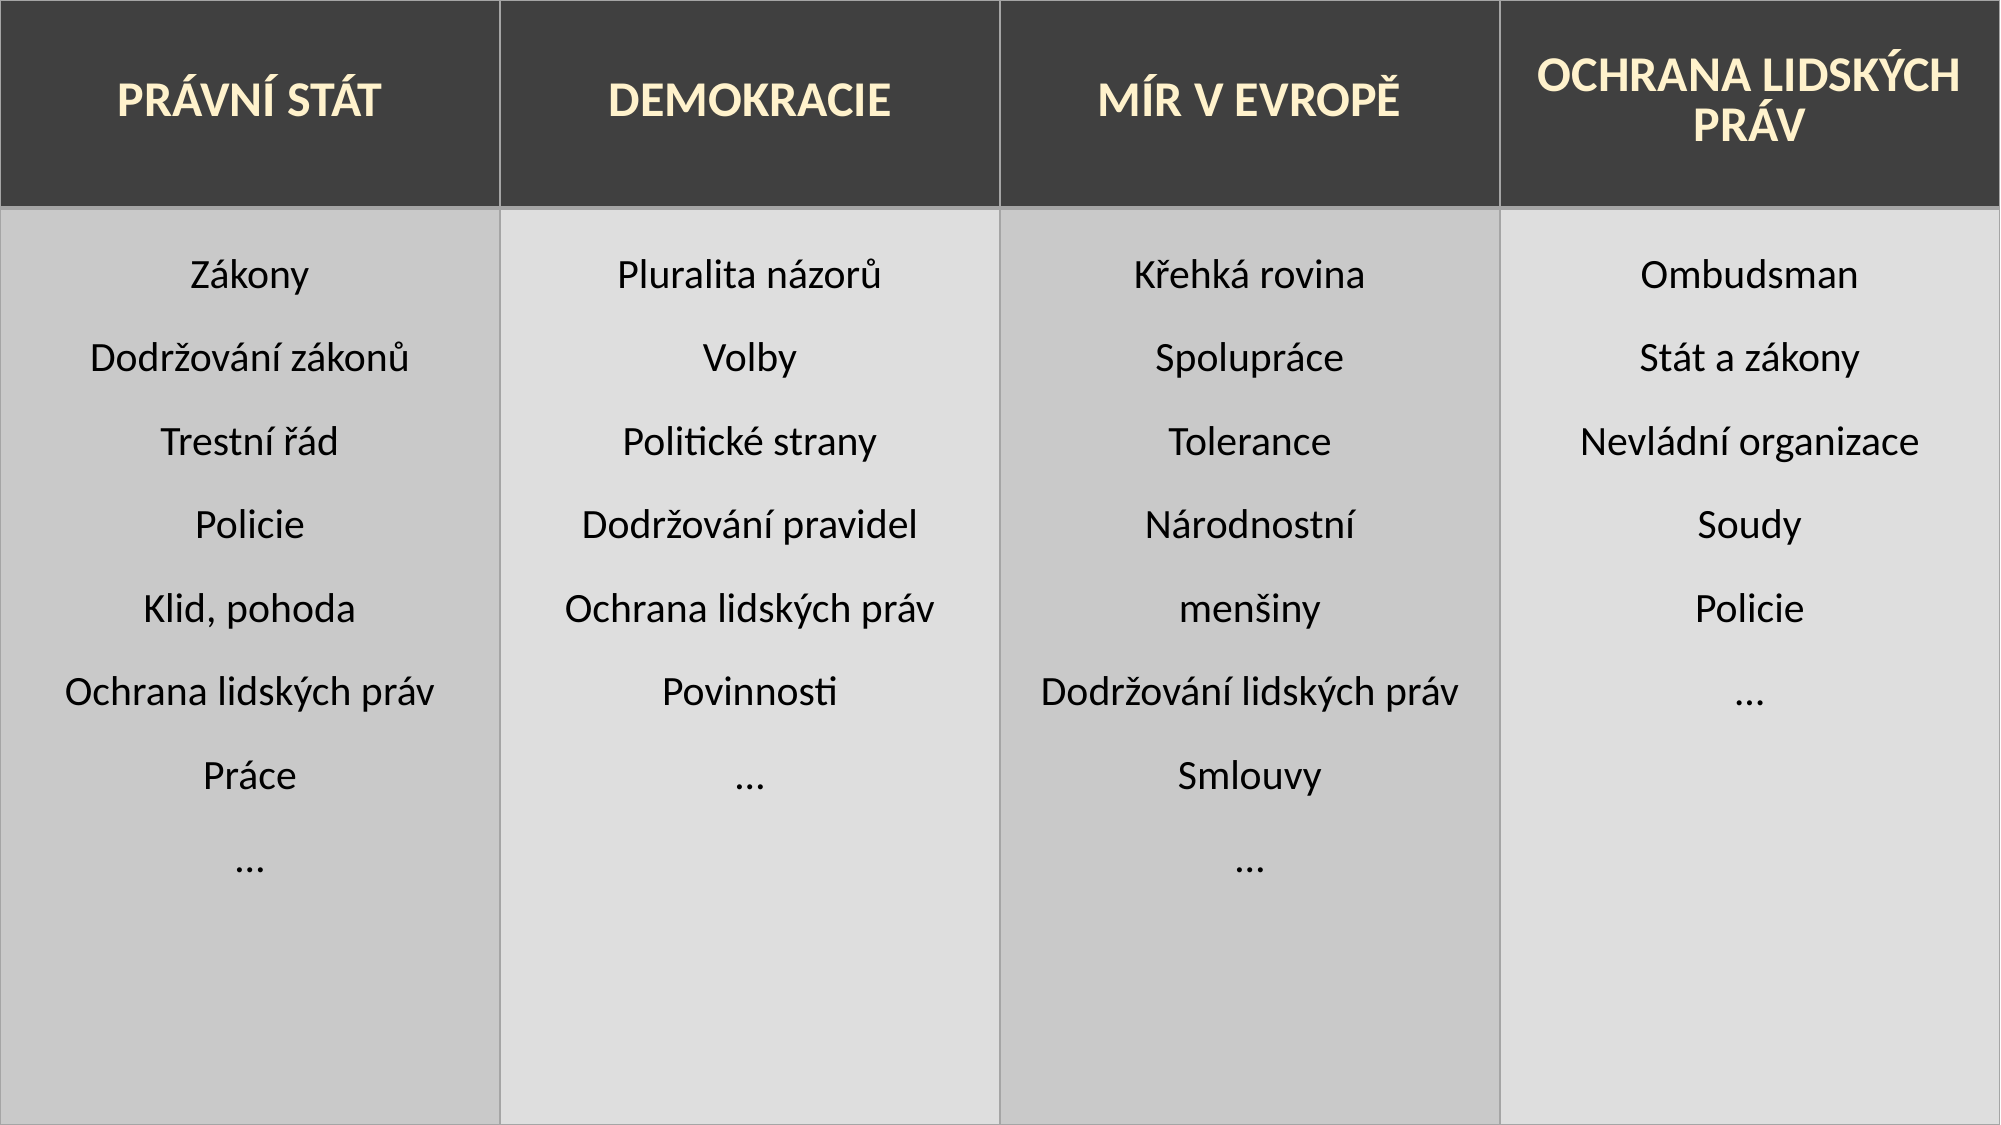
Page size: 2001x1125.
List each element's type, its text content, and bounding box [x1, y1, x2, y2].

table_cell Křehká rovina Spolupráce Tolerance Národnostní menšiny Dodržování lidských práv Smlouvy … [1001, 210, 1499, 1124]
table_cell Ombudsman Stát a zákony Nevládní organizace Soudy Policie … [1501, 210, 1999, 1124]
table_cell Pluralita názorů Volby Politické strany Dodržování pravidel Ochrana lidských práv Povinnosti … [501, 210, 999, 1124]
table_header PRÁVNÍ STÁT [1, 1, 499, 206]
table_header OCHRANA LIDSKÝCH PRÁV [1501, 1, 1999, 206]
table_cell Zákony Dodržování zákonů Trestní řád Policie Klid, pohoda Ochrana lidských práv Práce … [1, 210, 499, 1124]
table_header DEMOKRACIE [501, 1, 999, 206]
table_header MÍR V EVROPĚ [1001, 1, 1499, 206]
